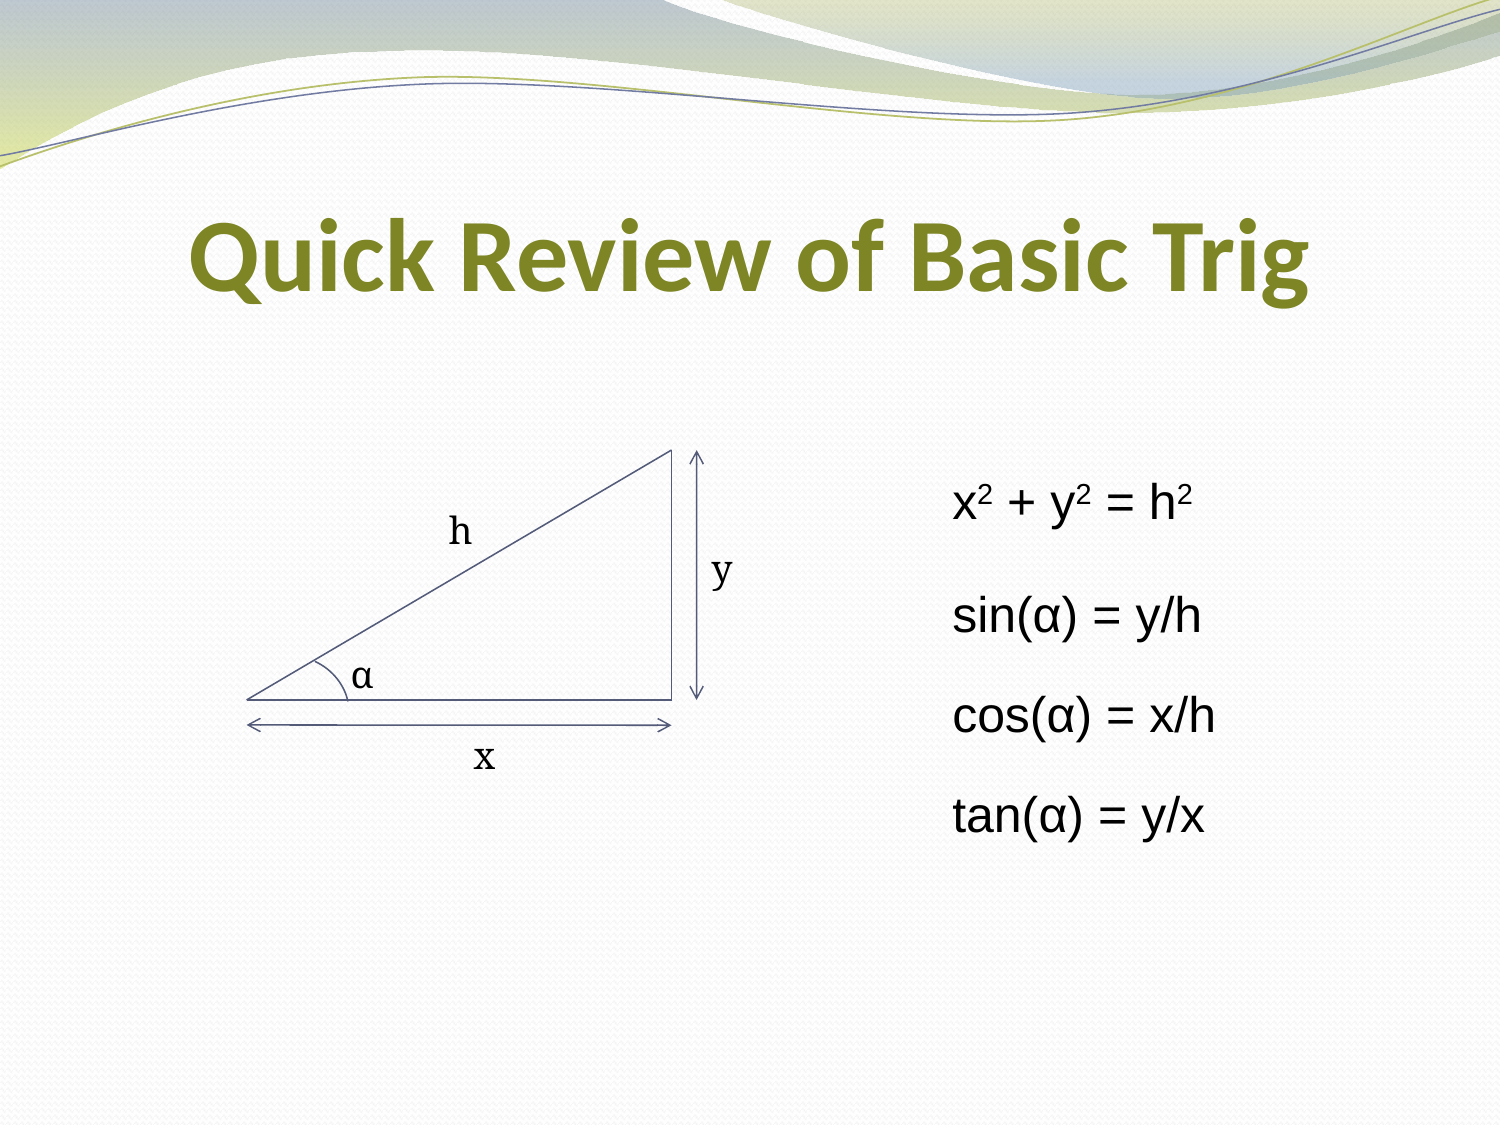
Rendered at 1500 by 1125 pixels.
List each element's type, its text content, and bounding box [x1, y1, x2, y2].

title Quick Review of Basic Trig [75, 125, 1425, 313]
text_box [237, 449, 760, 786]
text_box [937, 462, 1251, 851]
